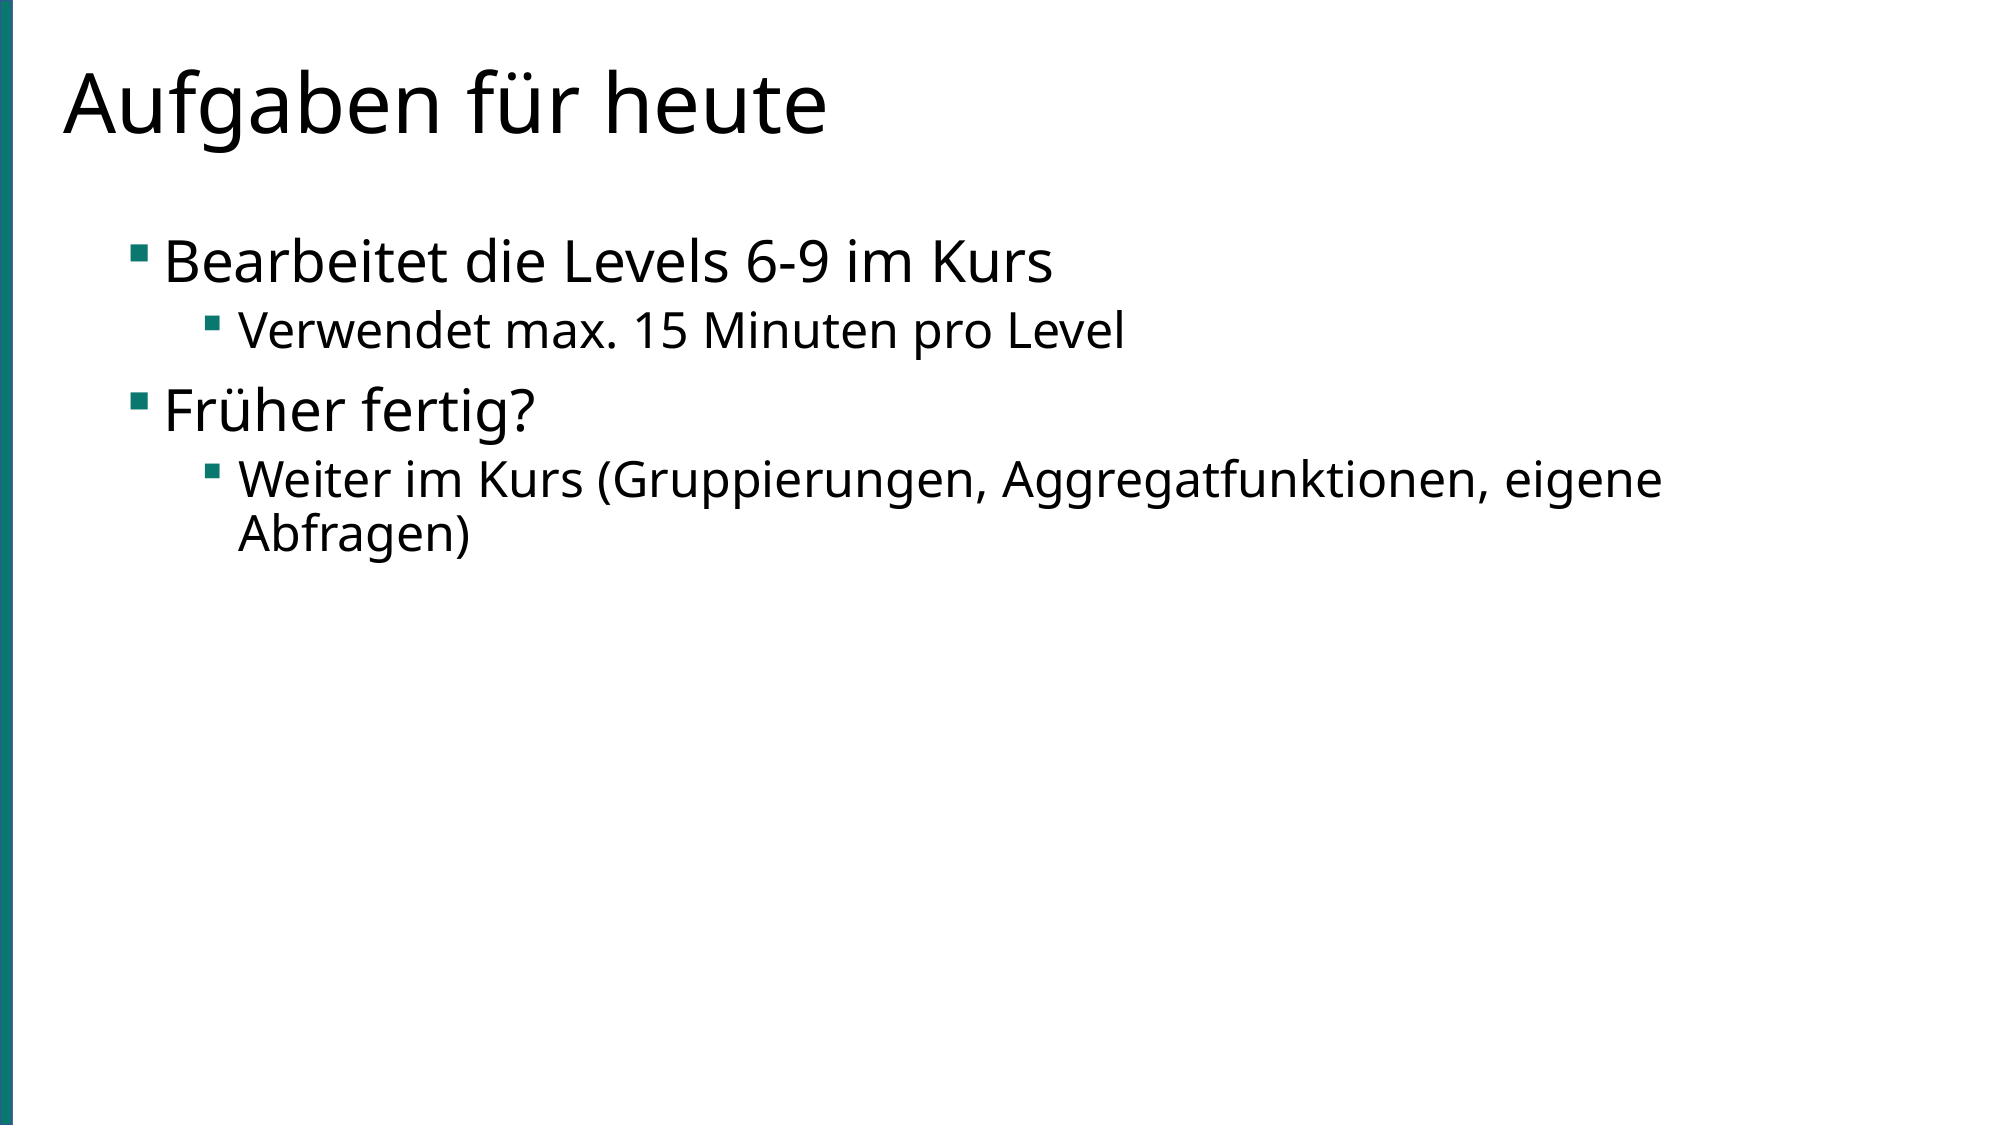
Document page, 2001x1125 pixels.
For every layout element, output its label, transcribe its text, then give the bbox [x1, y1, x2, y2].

list Bearbeitet die Levels 6-9 im Kurs Verwendet max. 15 Minuten pro Level Früher fertig? Weiter im Kurs (Gruppierungen, Aggregatfunktionen, eigene Abfragen) [110, 224, 1907, 1013]
title Aufgaben für heute [48, 17, 1970, 196]
